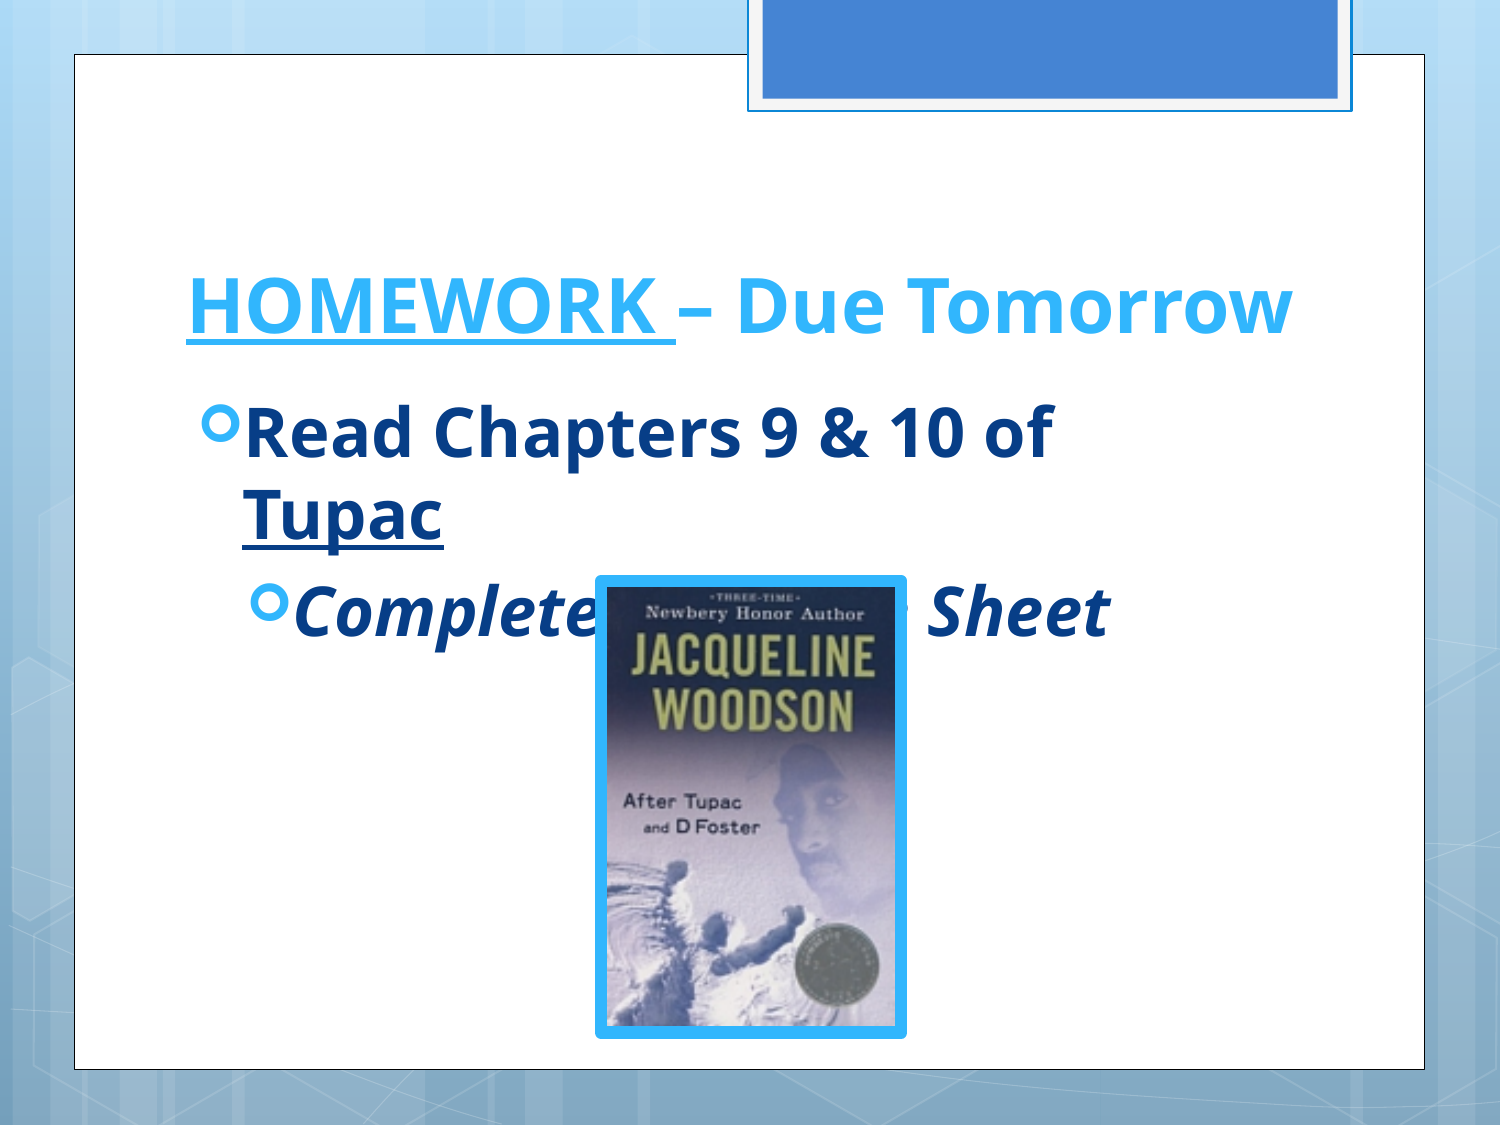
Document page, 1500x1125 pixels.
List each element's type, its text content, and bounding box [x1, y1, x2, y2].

title HOMEWORK – Due Tomorrow [171, 168, 1324, 357]
list Read Chapters 9 & 10 of Tupac Complete Dialogue Sheet [171, 381, 1283, 957]
picture [607, 587, 896, 1027]
